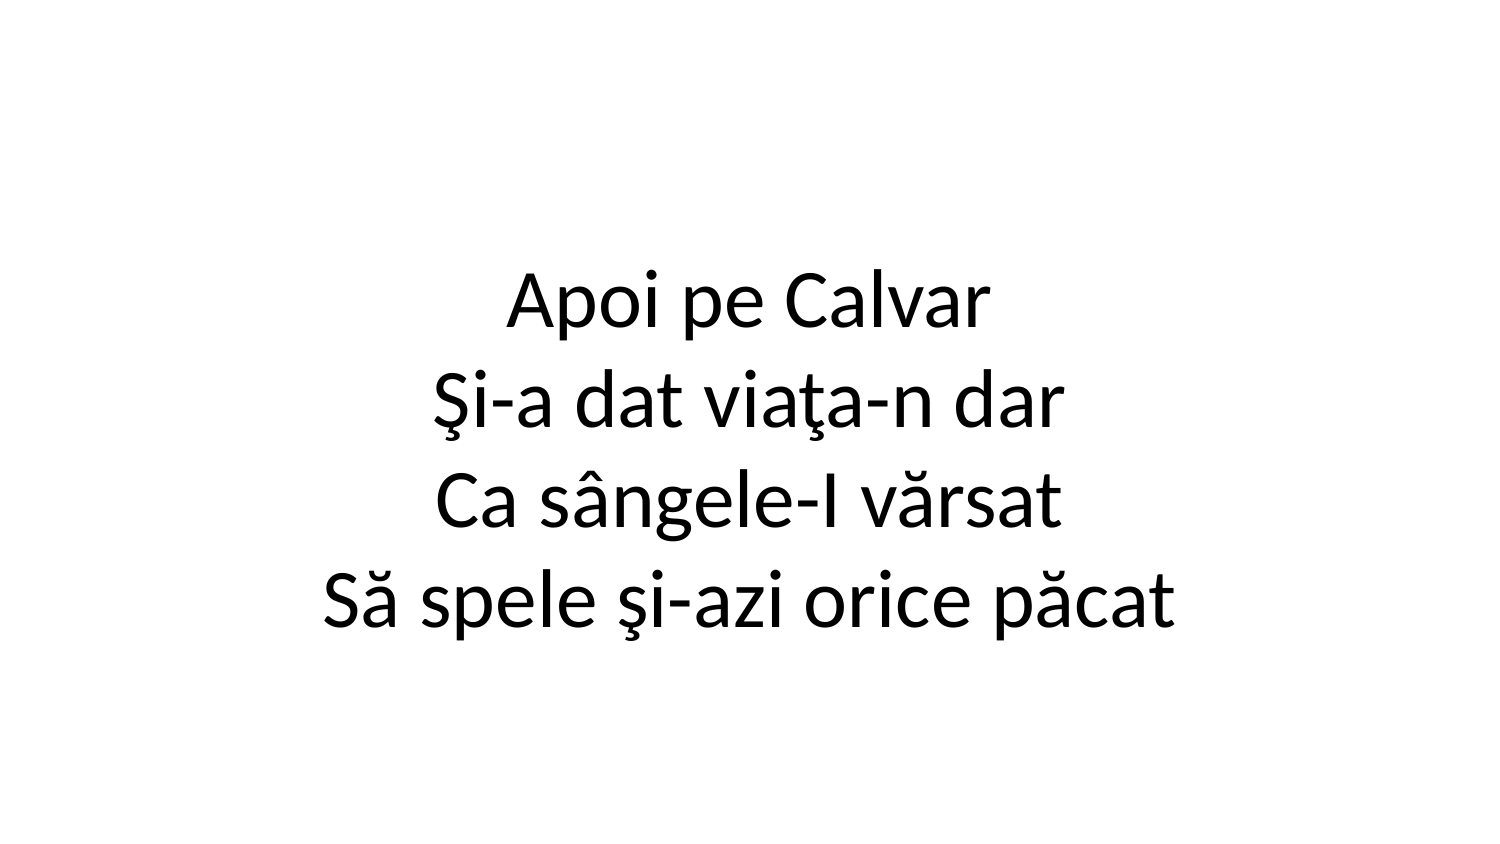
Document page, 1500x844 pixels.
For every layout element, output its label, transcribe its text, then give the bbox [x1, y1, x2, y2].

text_box Apoi pe Calvar Şi-a dat viaţa-n dar Ca sângele-I vărsat Să spele şi-azi orice păcat [307, 192, 1193, 652]
